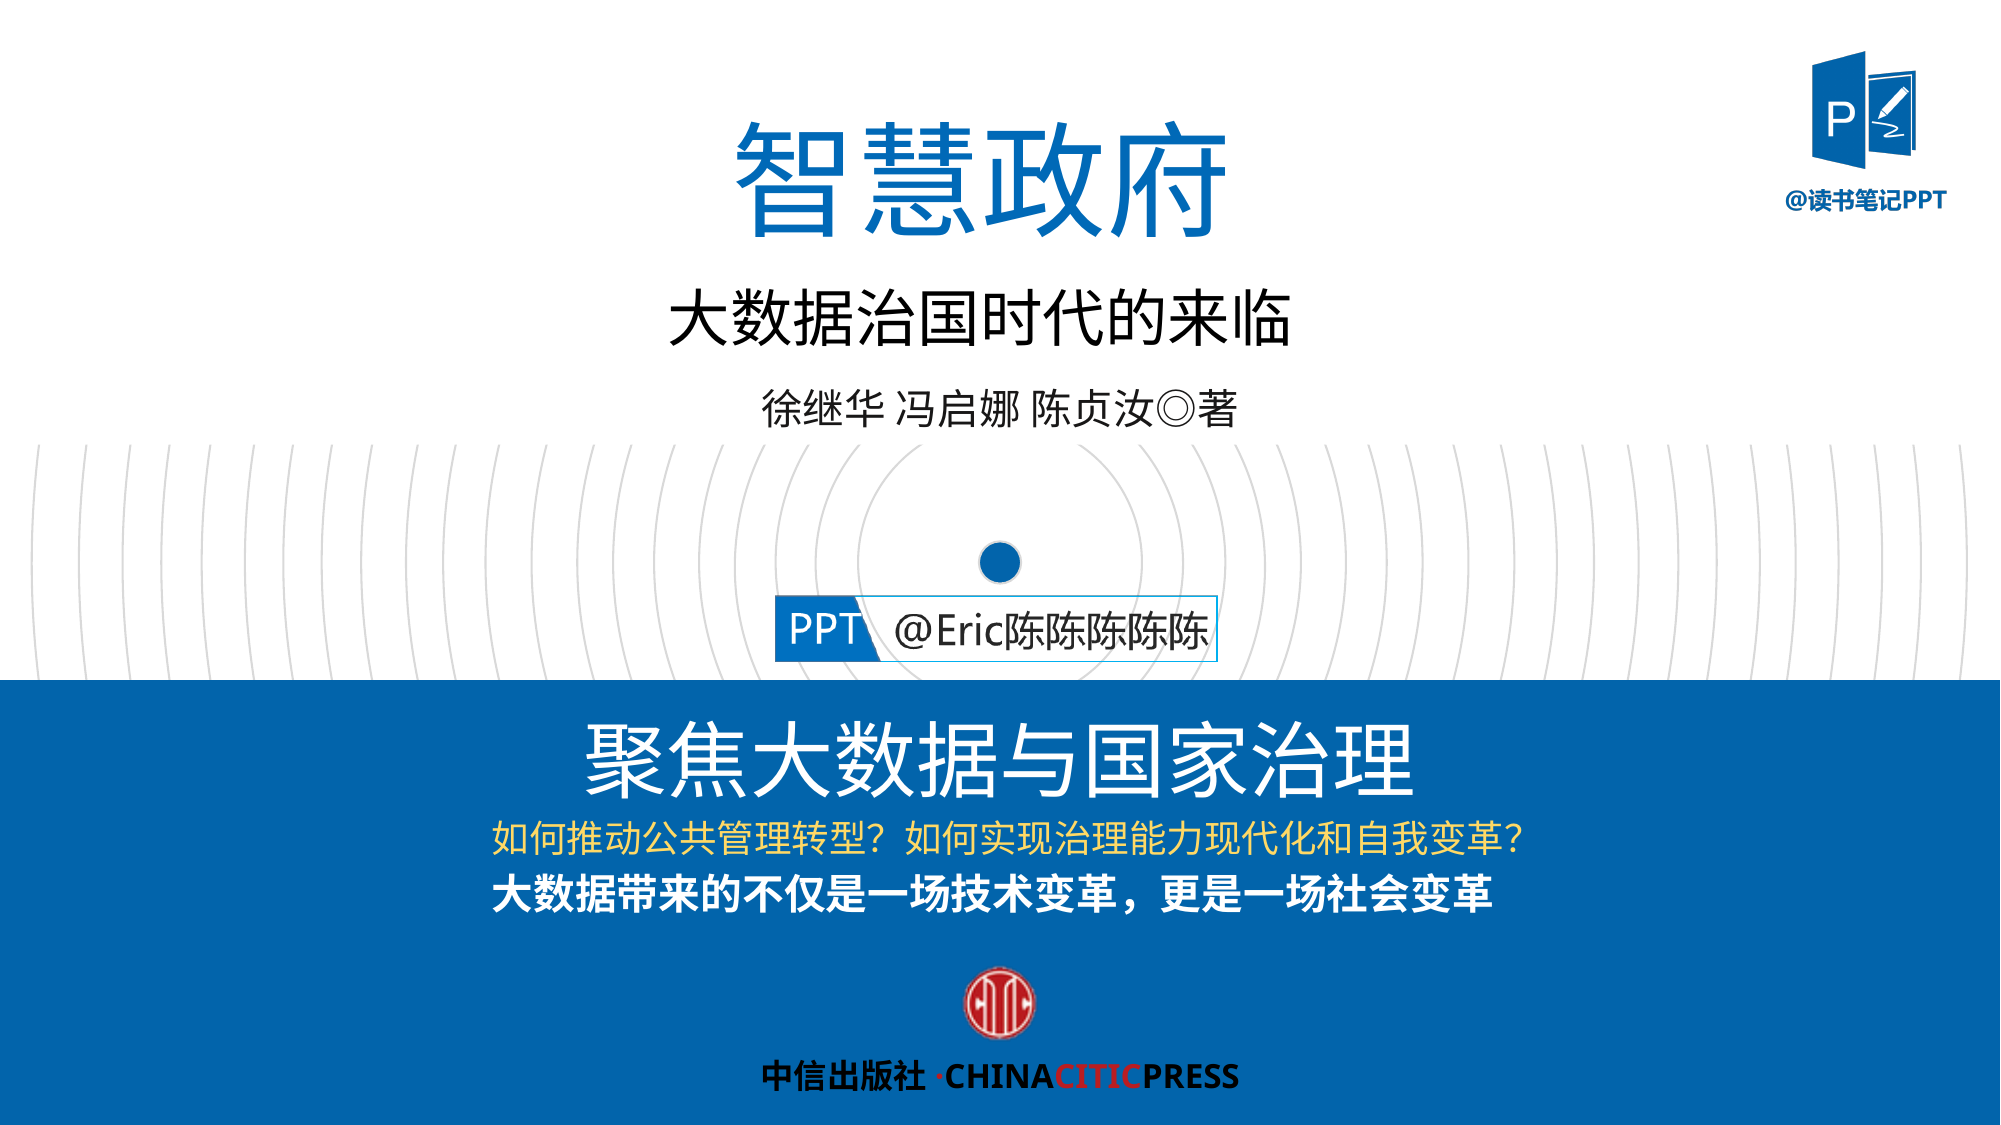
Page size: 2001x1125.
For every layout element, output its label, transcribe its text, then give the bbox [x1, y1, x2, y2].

text_box [30, 446, 1968, 679]
text_box 智慧政府 [716, 95, 1283, 261]
text_box 大数据治国时代的来临 [653, 271, 1346, 362]
text_box 中信出版社·CHINACITICPRESS [739, 1047, 1262, 1103]
picture [1770, 51, 1961, 228]
picture [762, 591, 1234, 680]
text_box 徐继华 冯启娜 陈贞汝◎著 [653, 375, 1347, 440]
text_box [476, 700, 1523, 927]
text_box [0, 0, 2000, 446]
text_box [0, 679, 2000, 1125]
picture [957, 963, 1044, 1044]
